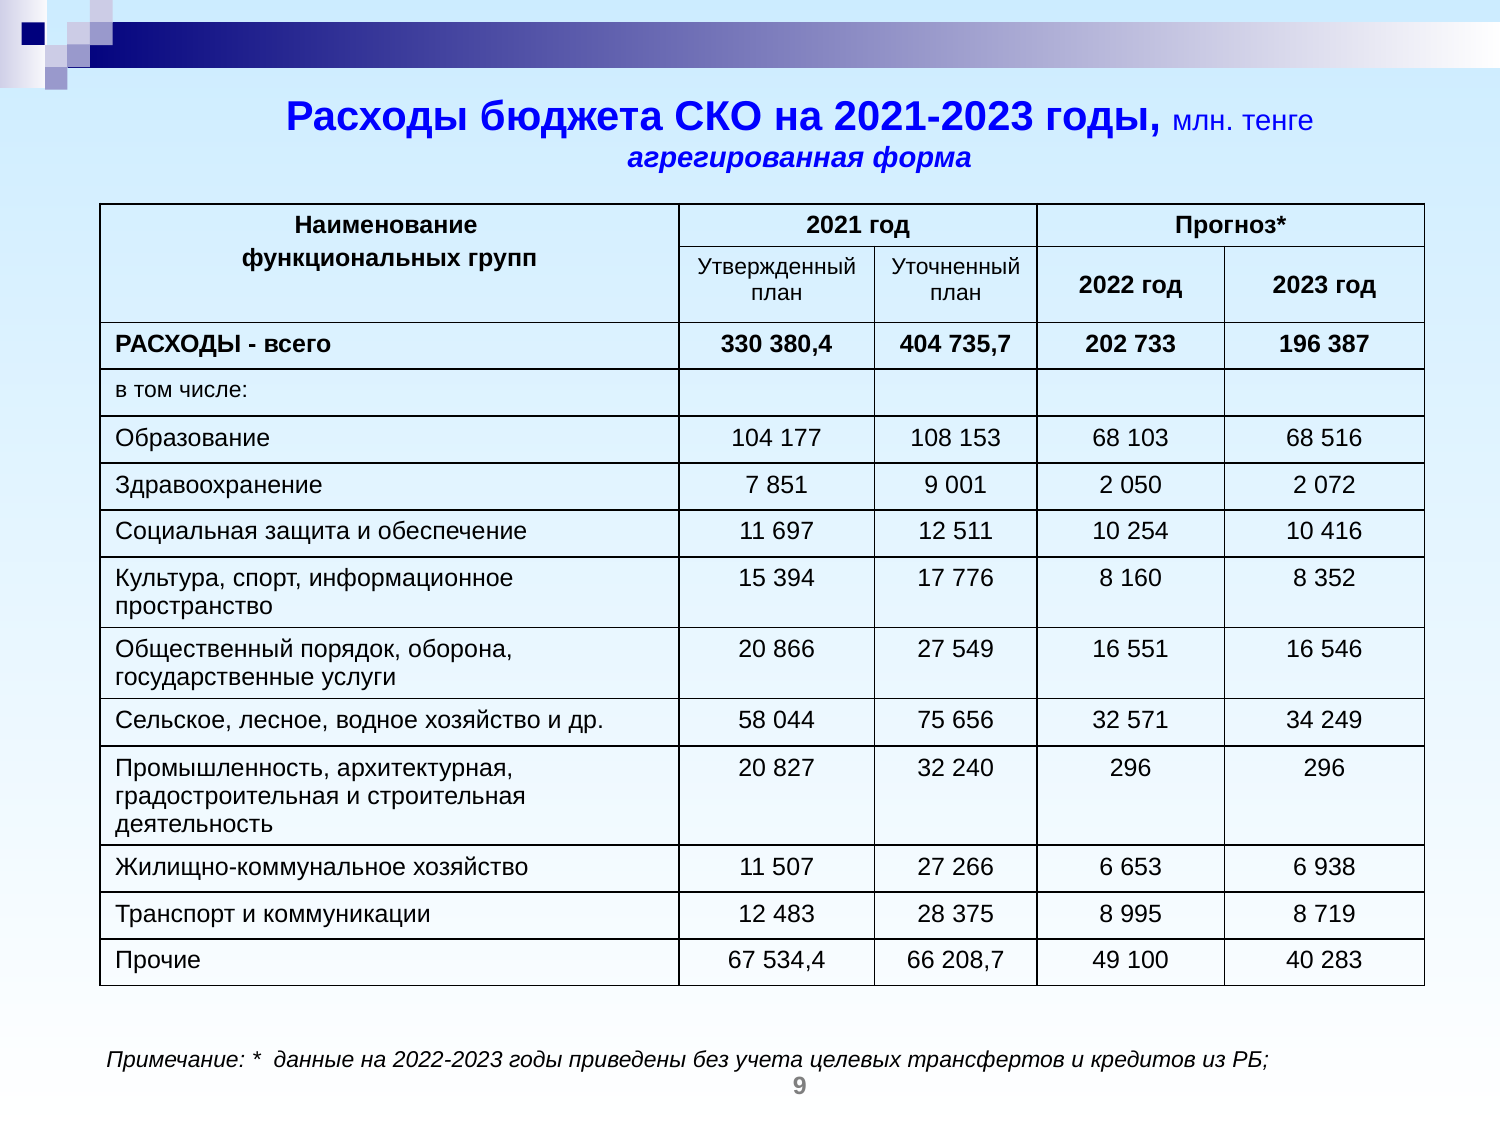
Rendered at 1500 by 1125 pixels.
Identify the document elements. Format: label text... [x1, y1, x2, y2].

table_cell 12 483 [680, 893, 874, 938]
table_cell Общественный порядок, оборона, государственные услуги [101, 628, 678, 698]
table_cell Сельское, лесное, водное хозяйство и др. [101, 699, 678, 745]
table_header Прогноз* [1038, 205, 1424, 246]
table_cell 32 240 [875, 747, 1036, 844]
table_cell РАСХОДЫ - всего [101, 323, 678, 368]
table_cell 27 549 [875, 628, 1036, 698]
table_cell Промышленность, архитектурная, градостроительная и строительная деятельность [101, 747, 678, 844]
table_cell 58 044 [680, 699, 874, 745]
table_cell 27 266 [875, 846, 1036, 891]
table_cell 34 249 [1225, 699, 1424, 745]
table_cell 404 735,7 [875, 323, 1036, 368]
table_cell 68 103 [1038, 417, 1224, 462]
table_cell 8 995 [1038, 893, 1224, 938]
table_cell Транспорт и коммуникации [101, 893, 678, 938]
table_cell 296 [1225, 747, 1424, 844]
table_cell Социальная защита и обеспечение [101, 511, 678, 556]
table_cell Утвержденный план [680, 247, 874, 322]
table_cell 40 283 [1225, 940, 1424, 985]
table_cell [1225, 370, 1424, 415]
table_cell 17 776 [875, 558, 1036, 627]
table_cell 20 827 [680, 747, 874, 844]
table_cell 2022 год [1038, 247, 1224, 322]
table_cell 10 254 [1038, 511, 1224, 556]
table_cell 16 551 [1038, 628, 1224, 698]
text_box 9 [649, 1066, 950, 1103]
table_cell 9 001 [875, 464, 1036, 509]
table_cell 196 387 [1225, 323, 1424, 368]
title Расходы бюджета СКО на 2021-2023 годы, млн. тенге агрегированная форма [180, 75, 1420, 163]
table_cell 296 [1038, 747, 1224, 844]
table_cell 6 938 [1225, 846, 1424, 891]
text_box Примечание: * данные на 2022-2023 годы приведены без учета целевых трансфертов и кредитов из РБ; [106, 1044, 1456, 1072]
table_cell 32 571 [1038, 699, 1224, 745]
table_cell 49 100 [1038, 940, 1224, 985]
table_cell Прочие [101, 940, 678, 985]
table_cell 104 177 [680, 417, 874, 462]
table_cell 330 380,4 [680, 323, 874, 368]
table_cell 10 416 [1225, 511, 1424, 556]
table_cell 8 352 [1225, 558, 1424, 627]
text_box [100, 1021, 1437, 1104]
table_header Наименование функциональных групп [101, 205, 678, 322]
table_cell 8 719 [1225, 893, 1424, 938]
table_cell [1038, 370, 1224, 415]
table_cell 2 072 [1225, 464, 1424, 509]
table_cell 108 153 [875, 417, 1036, 462]
table_cell Культура, спорт, информационное пространство [101, 558, 678, 627]
table_cell Жилищно-коммунальное хозяйство [101, 846, 678, 891]
table_cell Уточненный план [875, 247, 1036, 322]
table_cell 2 050 [1038, 464, 1224, 509]
table_cell [875, 370, 1036, 415]
table_cell 6 653 [1038, 846, 1224, 891]
table_cell 2023 год [1225, 247, 1424, 322]
table_cell 66 208,7 [875, 940, 1036, 985]
table_header 2021 год [680, 205, 1036, 246]
table_cell 28 375 [875, 893, 1036, 938]
table_cell 67 534,4 [680, 940, 874, 985]
table_cell 15 394 [680, 558, 874, 627]
table_cell Образование [101, 417, 678, 462]
table_cell Здравоохранение [101, 464, 678, 509]
table_cell в том числе: [101, 370, 678, 415]
table_cell 20 866 [680, 628, 874, 698]
table_cell 11 507 [680, 846, 874, 891]
table_cell 12 511 [875, 511, 1036, 556]
table_cell 8 160 [1038, 558, 1224, 627]
table_cell [680, 370, 874, 415]
table_cell 7 851 [680, 464, 874, 509]
table_cell 202 733 [1038, 323, 1224, 368]
table_cell 68 516 [1225, 417, 1424, 462]
table_cell 75 656 [875, 699, 1036, 745]
table_cell 11 697 [680, 511, 874, 556]
table_cell 16 546 [1225, 628, 1424, 698]
